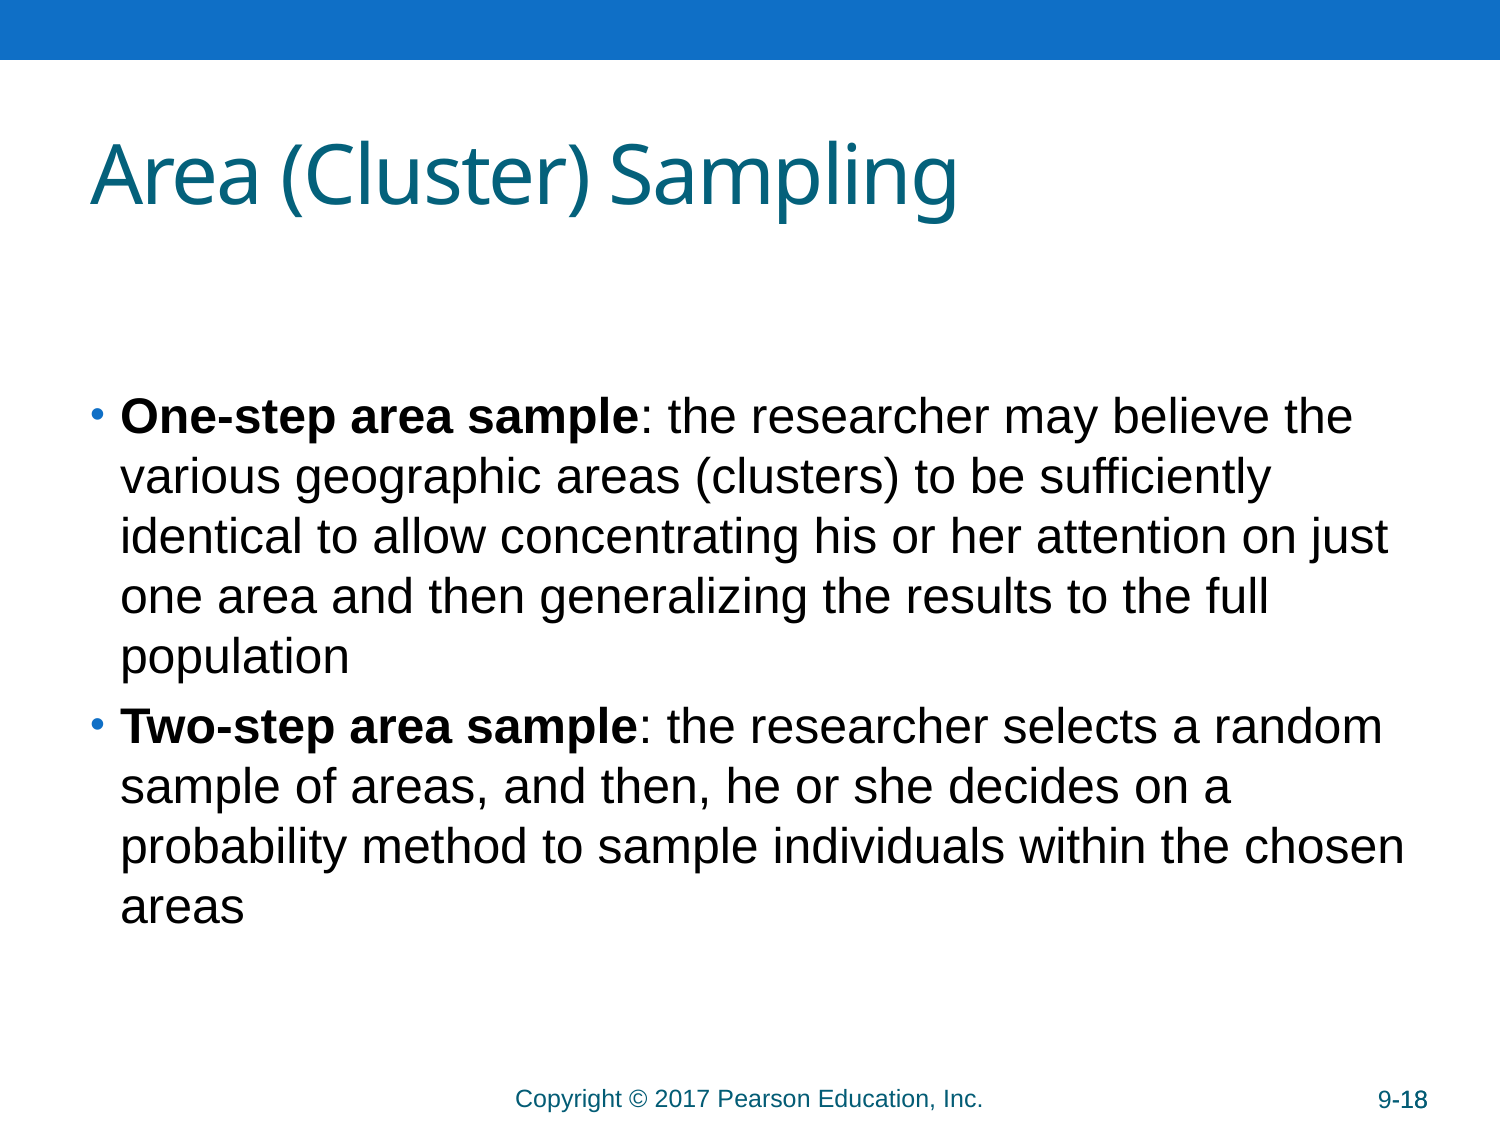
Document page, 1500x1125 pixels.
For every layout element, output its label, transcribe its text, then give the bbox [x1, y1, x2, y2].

title Area (Cluster) Sampling [75, 90, 1425, 253]
list One-step area sample: the researcher may believe the various geographic areas (clusters) to be sufficiently identical to allow concentrating his or her attention on just one area and then generalizing the results to the full population Two-step area sample: the researcher selects a random sample of areas, and then, he or she decides on a probability method to sample individuals within the chosen areas [75, 376, 1425, 1125]
